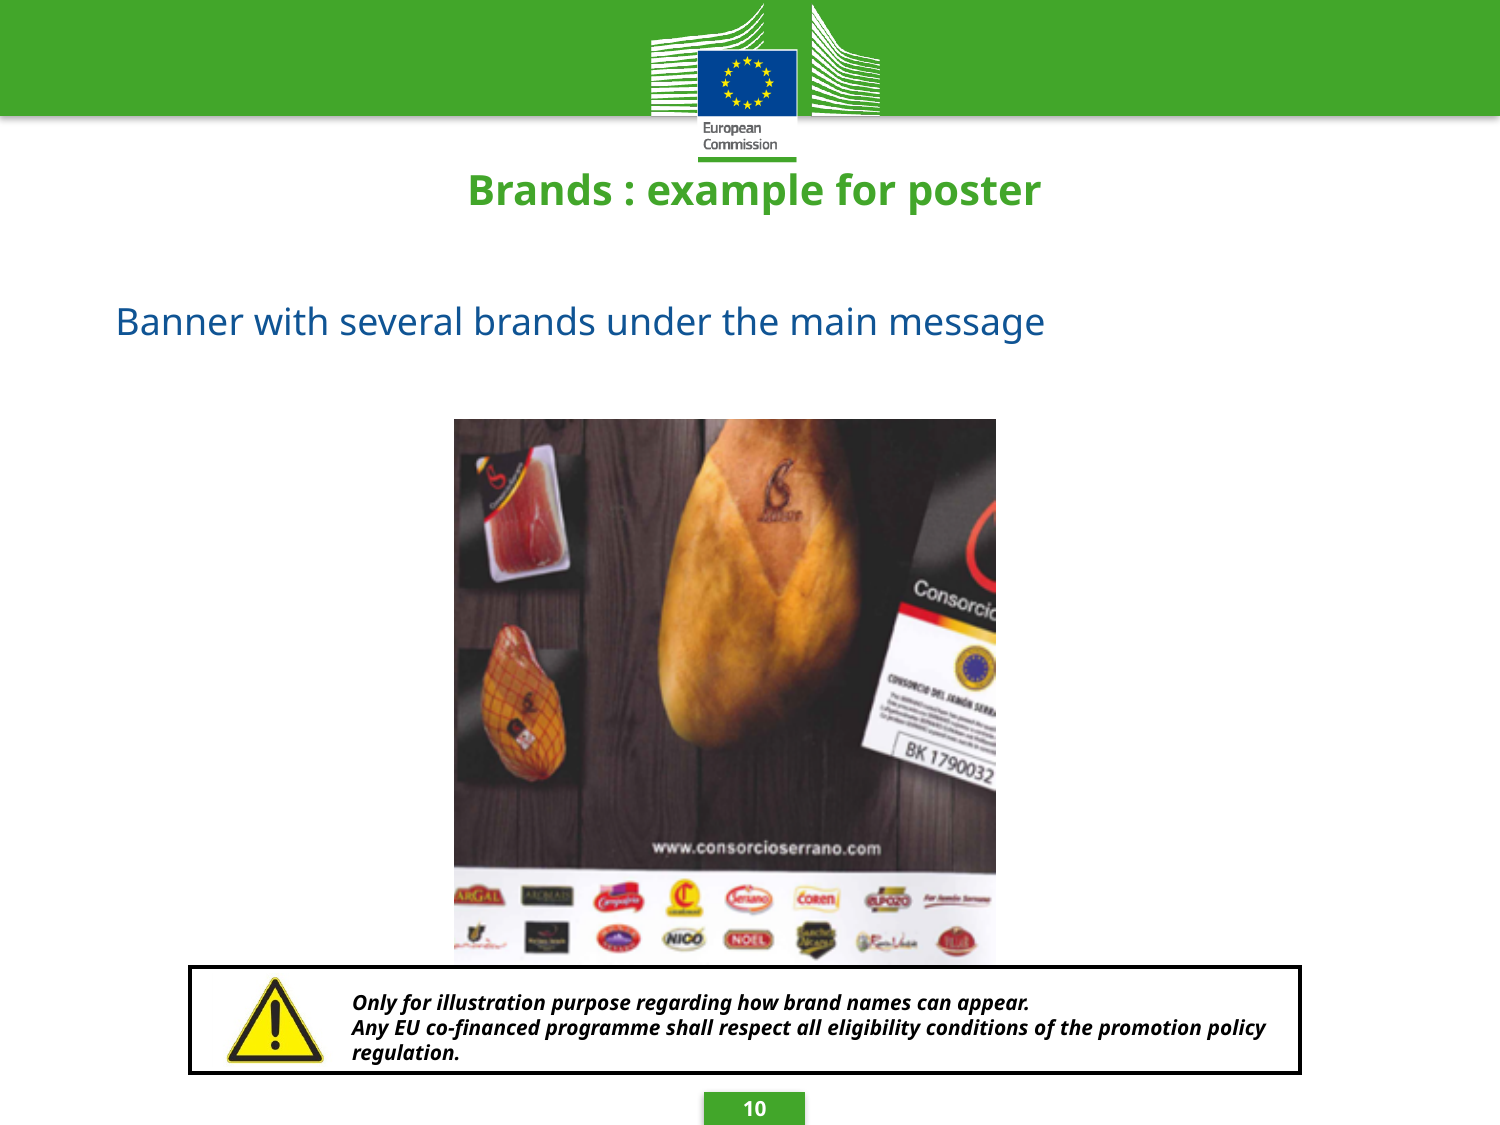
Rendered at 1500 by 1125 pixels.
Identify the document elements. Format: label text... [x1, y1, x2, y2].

picture [212, 973, 337, 1067]
picture [614, 3, 880, 172]
slide_number 10 [703, 1088, 807, 1125]
text_box [189, 966, 1301, 1074]
title Brands : example for poster [50, 172, 1459, 256]
picture [454, 419, 996, 965]
list Banner with several brands under the main message [100, 290, 1388, 882]
